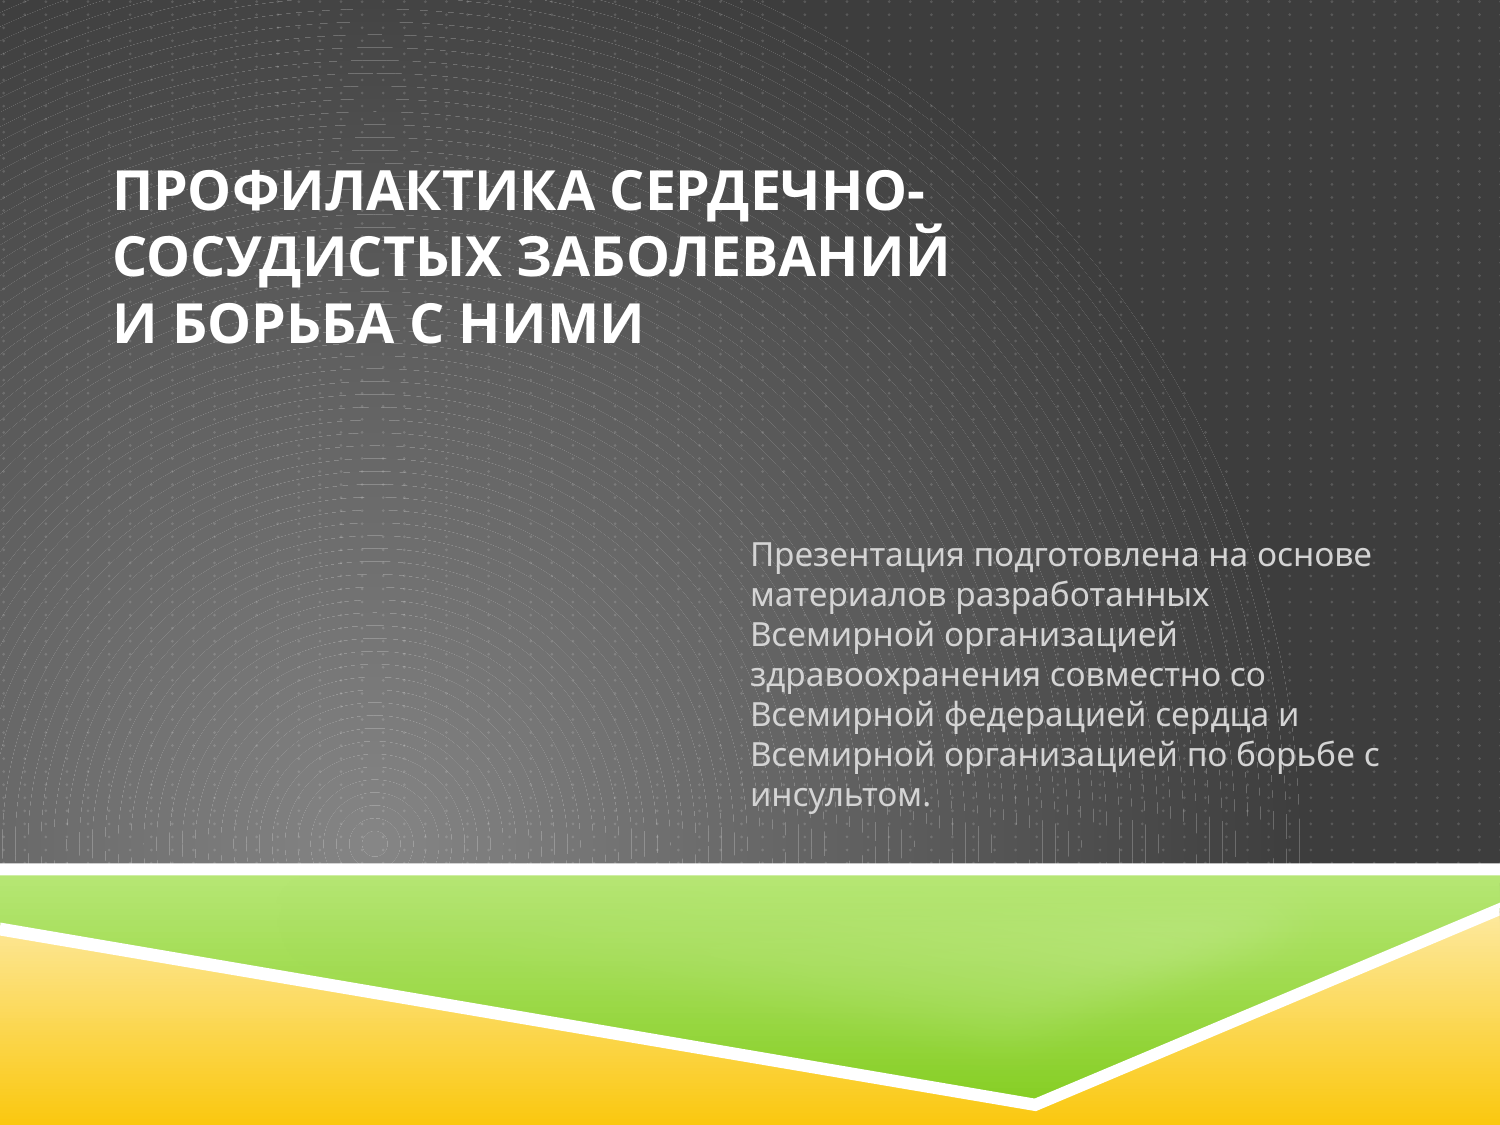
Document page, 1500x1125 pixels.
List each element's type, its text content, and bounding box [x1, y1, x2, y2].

subtitle Презентация подготовлена на основе материалов разработанных Всемирной организацией здравоохранения совместно со Всемирной федерацией сердца и Всемирной организацией по борьбе с инсультом. [750, 525, 1388, 825]
title профилактика сердечно- сосудистых заболеваний и борьба с ними [112, 78, 1388, 362]
